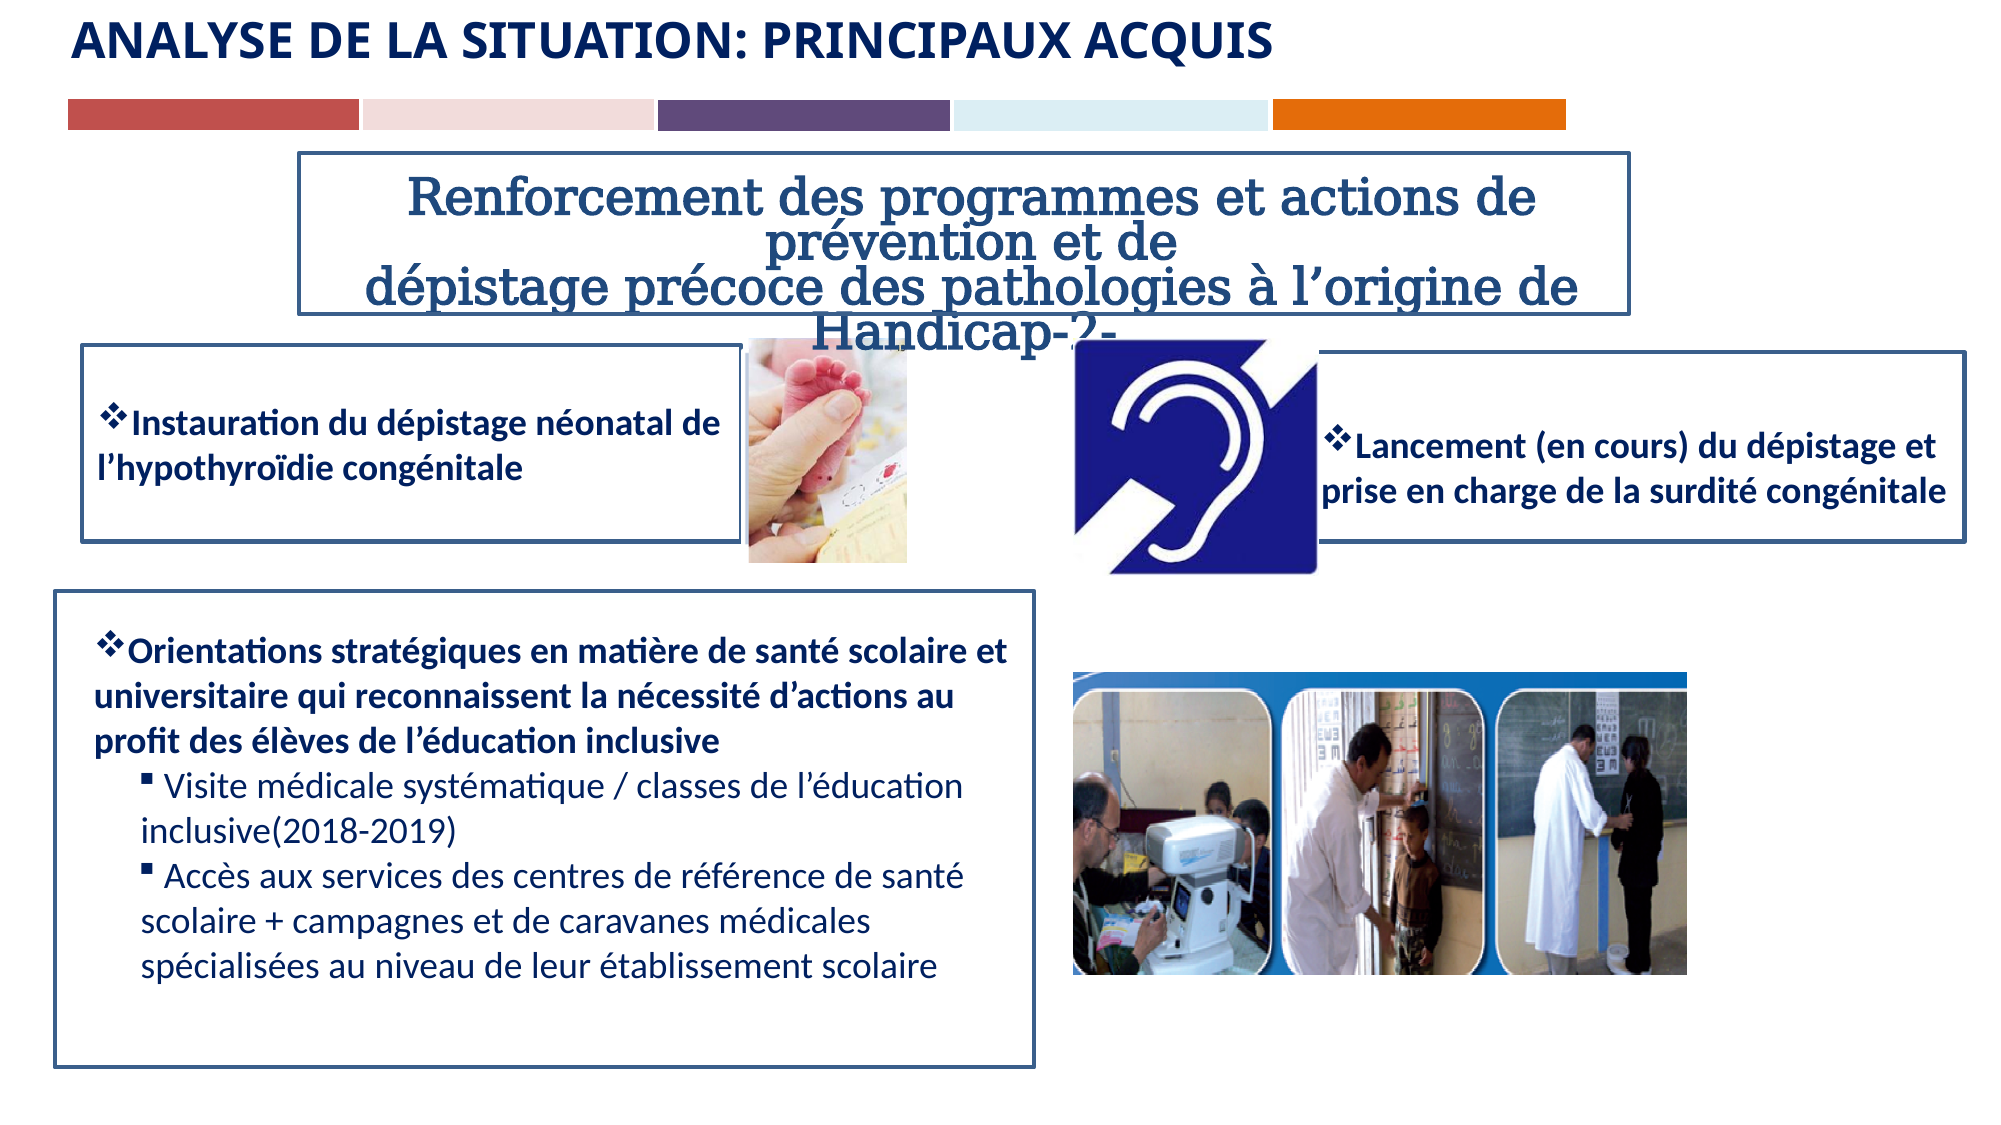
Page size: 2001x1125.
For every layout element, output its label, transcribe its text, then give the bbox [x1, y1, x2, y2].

picture [1073, 337, 1319, 576]
text_box Renforcement des programmes et actions de prévention et de dépistage précoce des pathologies à l’origine de Handicap-2- [312, 316, 1629, 412]
text_box [500, 441, 1500, 636]
text_box Lancement (en cours) du dépistage et prise en charge de la surdité congénitale [1323, 413, 1994, 511]
text_box [53, 589, 1036, 1069]
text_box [65, 96, 1569, 134]
text_box Instauration du dépistage néonatal de l’hypothyroïdie congénitale [80, 343, 735, 544]
picture [1073, 672, 1687, 976]
text_box [297, 151, 1631, 316]
text_box Orientations stratégiques en matière de santé scolaire et universitaire qui reconnaissent la nécessité d’actions au profit des élèves de l’éducation inclusive Visite médicale systématique / classes de l’éducation inclusive(2018-2019) Accès aux services des centres de référence de santé scolaire + campagnes et de caravanes médicales spécialisées au niveau de leur établissement scolaire [78, 548, 1036, 1041]
title ANALYSE DE LA SITUATION: PRINCIPAUX ACQUIS [0, 0, 1357, 133]
text_box [1500, 511, 1967, 544]
text_box [1323, 350, 1967, 413]
picture [740, 337, 908, 563]
